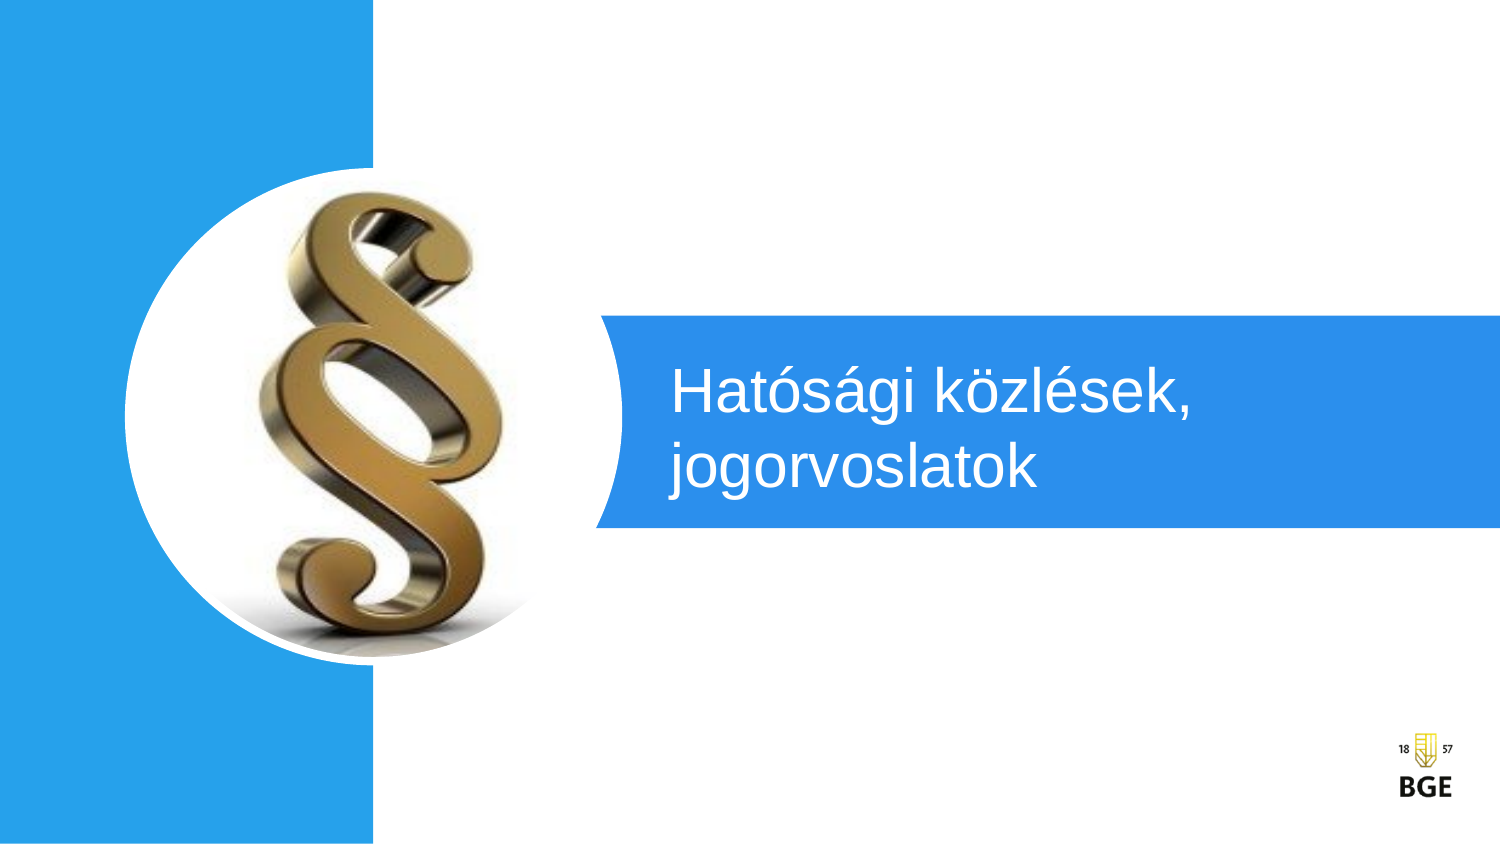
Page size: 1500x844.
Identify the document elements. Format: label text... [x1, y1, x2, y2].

picture [1388, 727, 1460, 803]
picture [128, 171, 619, 662]
list Hatósági közlések, jogorvoslatok [655, 357, 1500, 493]
